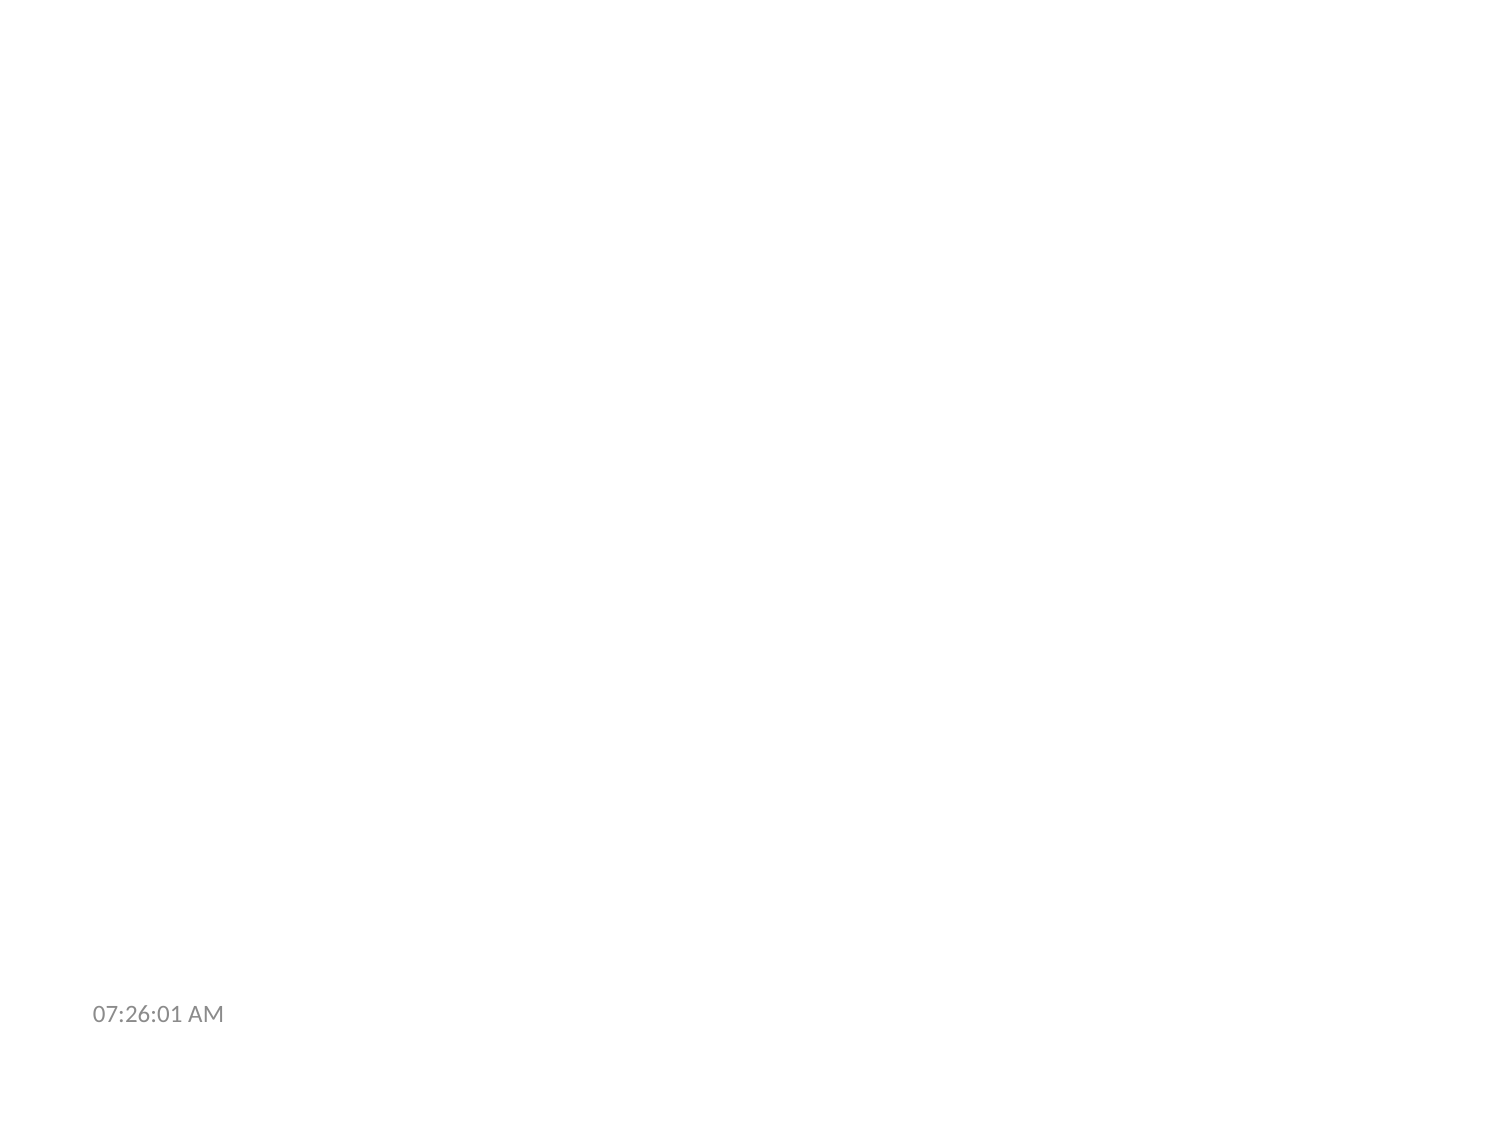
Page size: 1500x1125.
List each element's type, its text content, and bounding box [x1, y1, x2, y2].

text_box 3:35:09 PM [77, 982, 428, 1043]
